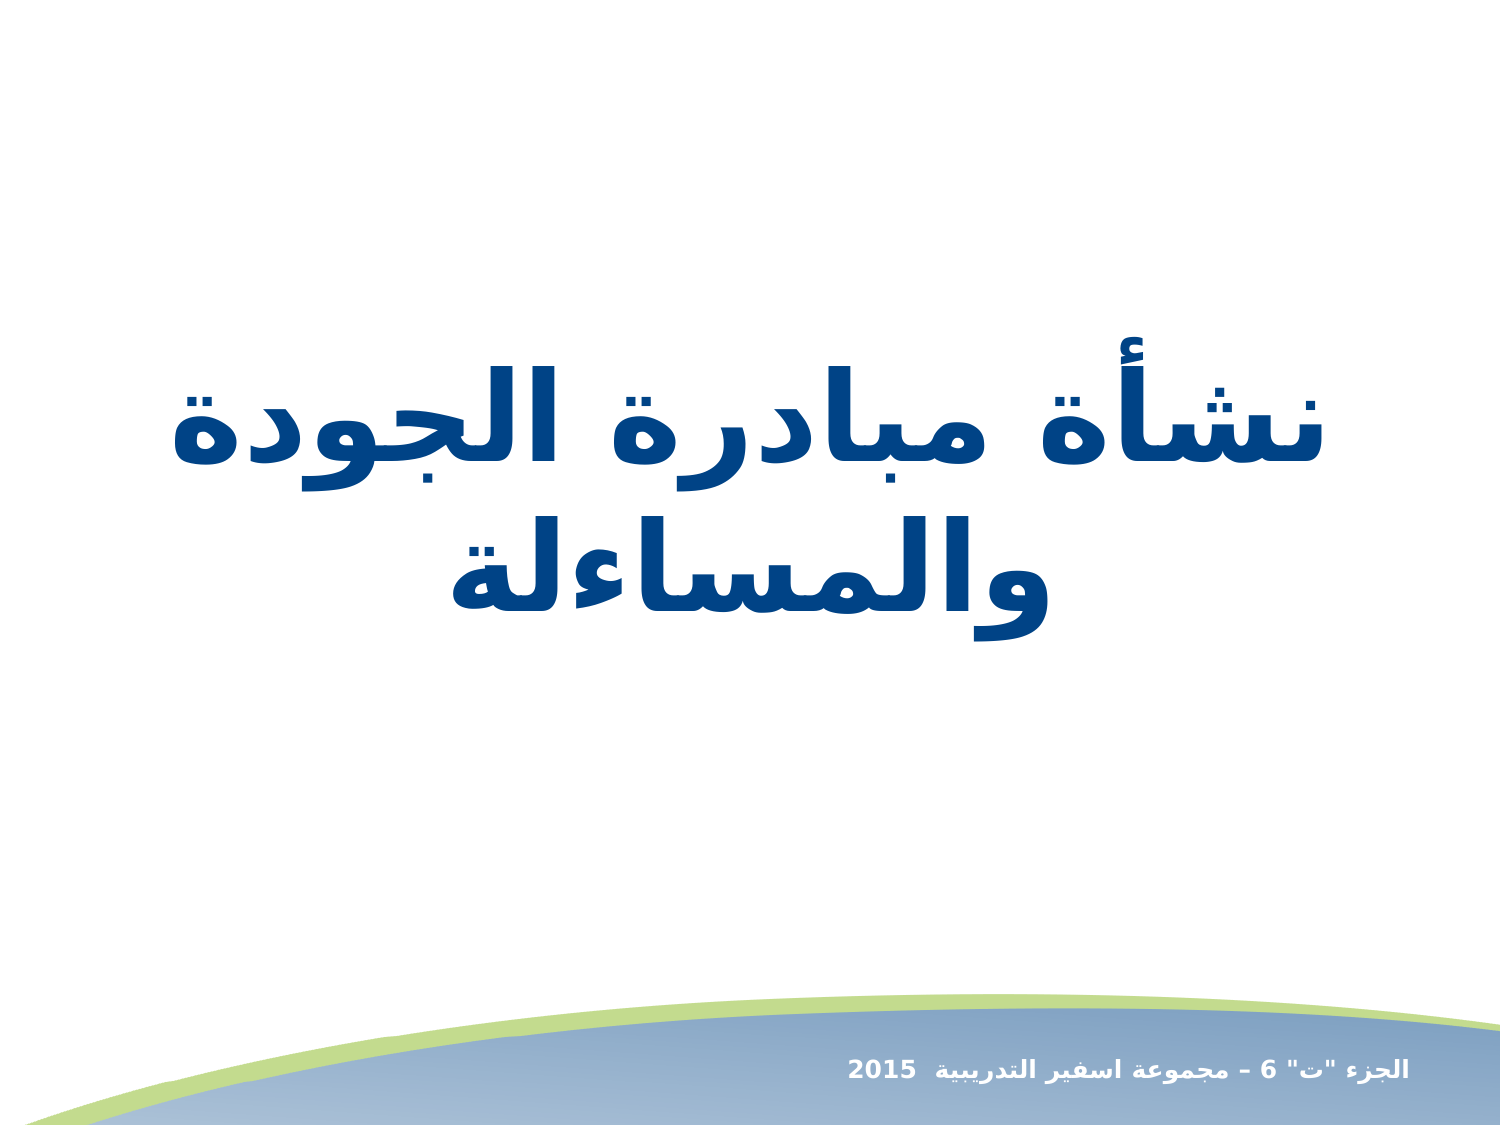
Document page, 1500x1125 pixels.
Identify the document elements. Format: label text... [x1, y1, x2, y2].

footer الجزء "ت" 6 – مجموعة اسفير التدريبية 2015 [537, 1038, 1425, 1099]
picture [0, 992, 1500, 1125]
title نشأة مبادرة الجودة والمساءلة [114, 366, 1390, 608]
